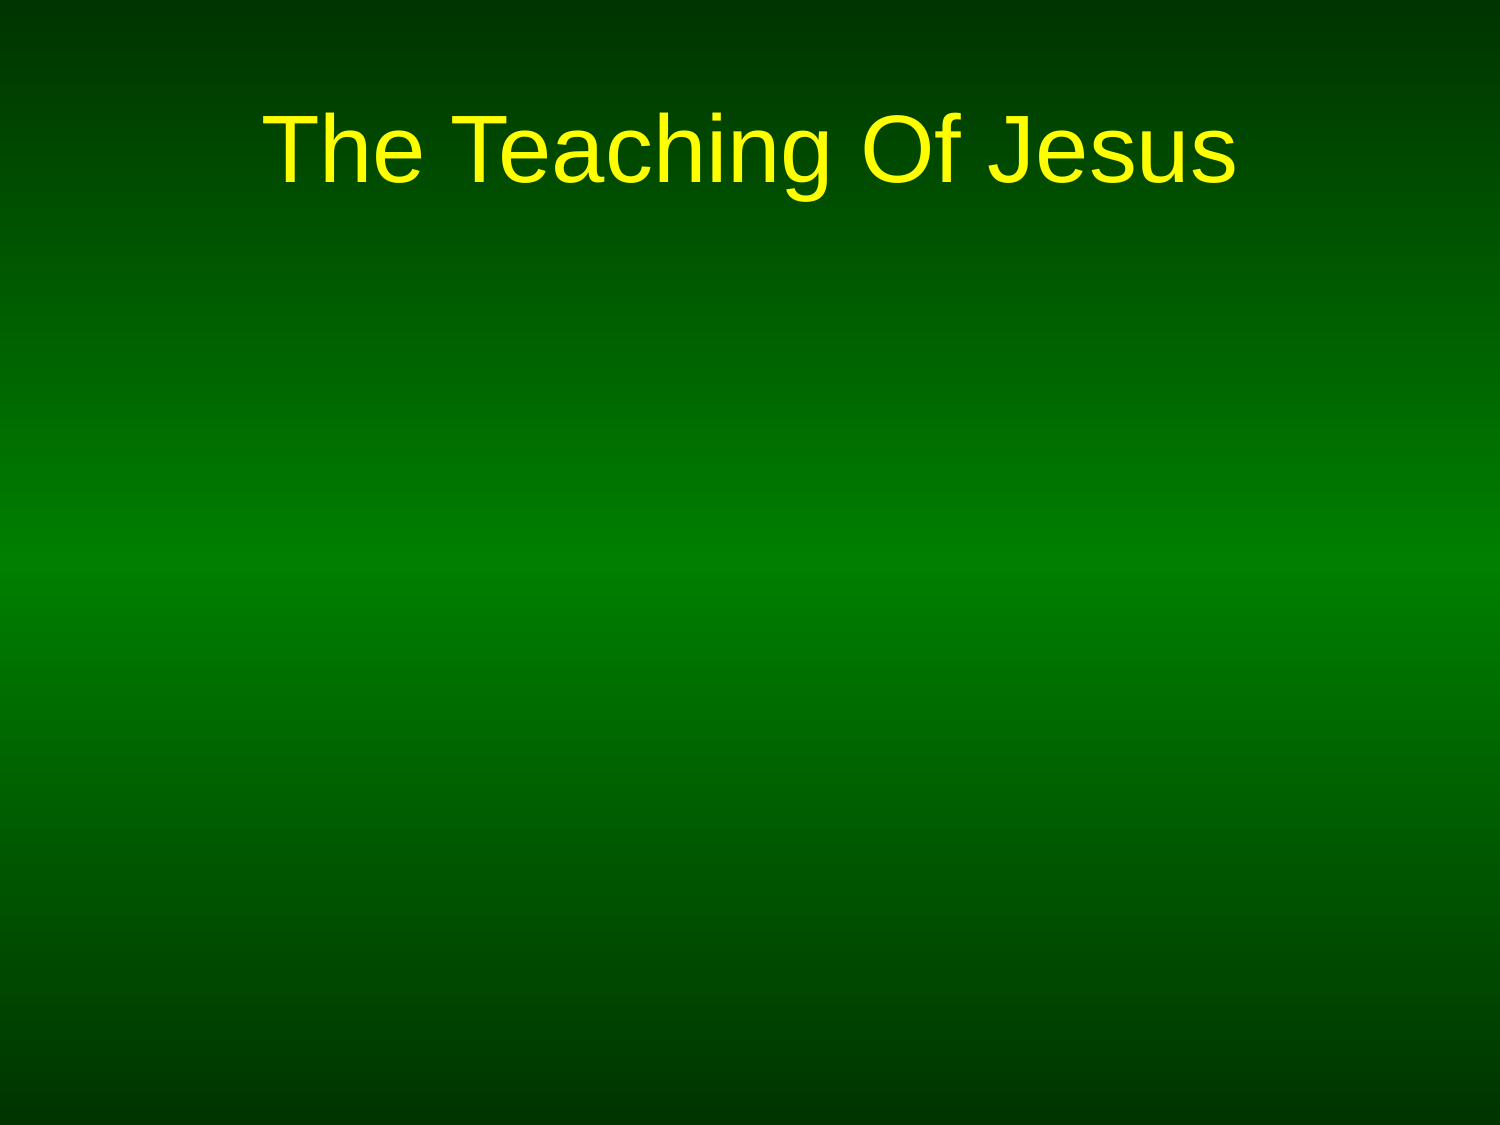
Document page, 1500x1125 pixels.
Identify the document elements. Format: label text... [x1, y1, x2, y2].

title The Teaching Of Jesus [37, 50, 1463, 238]
